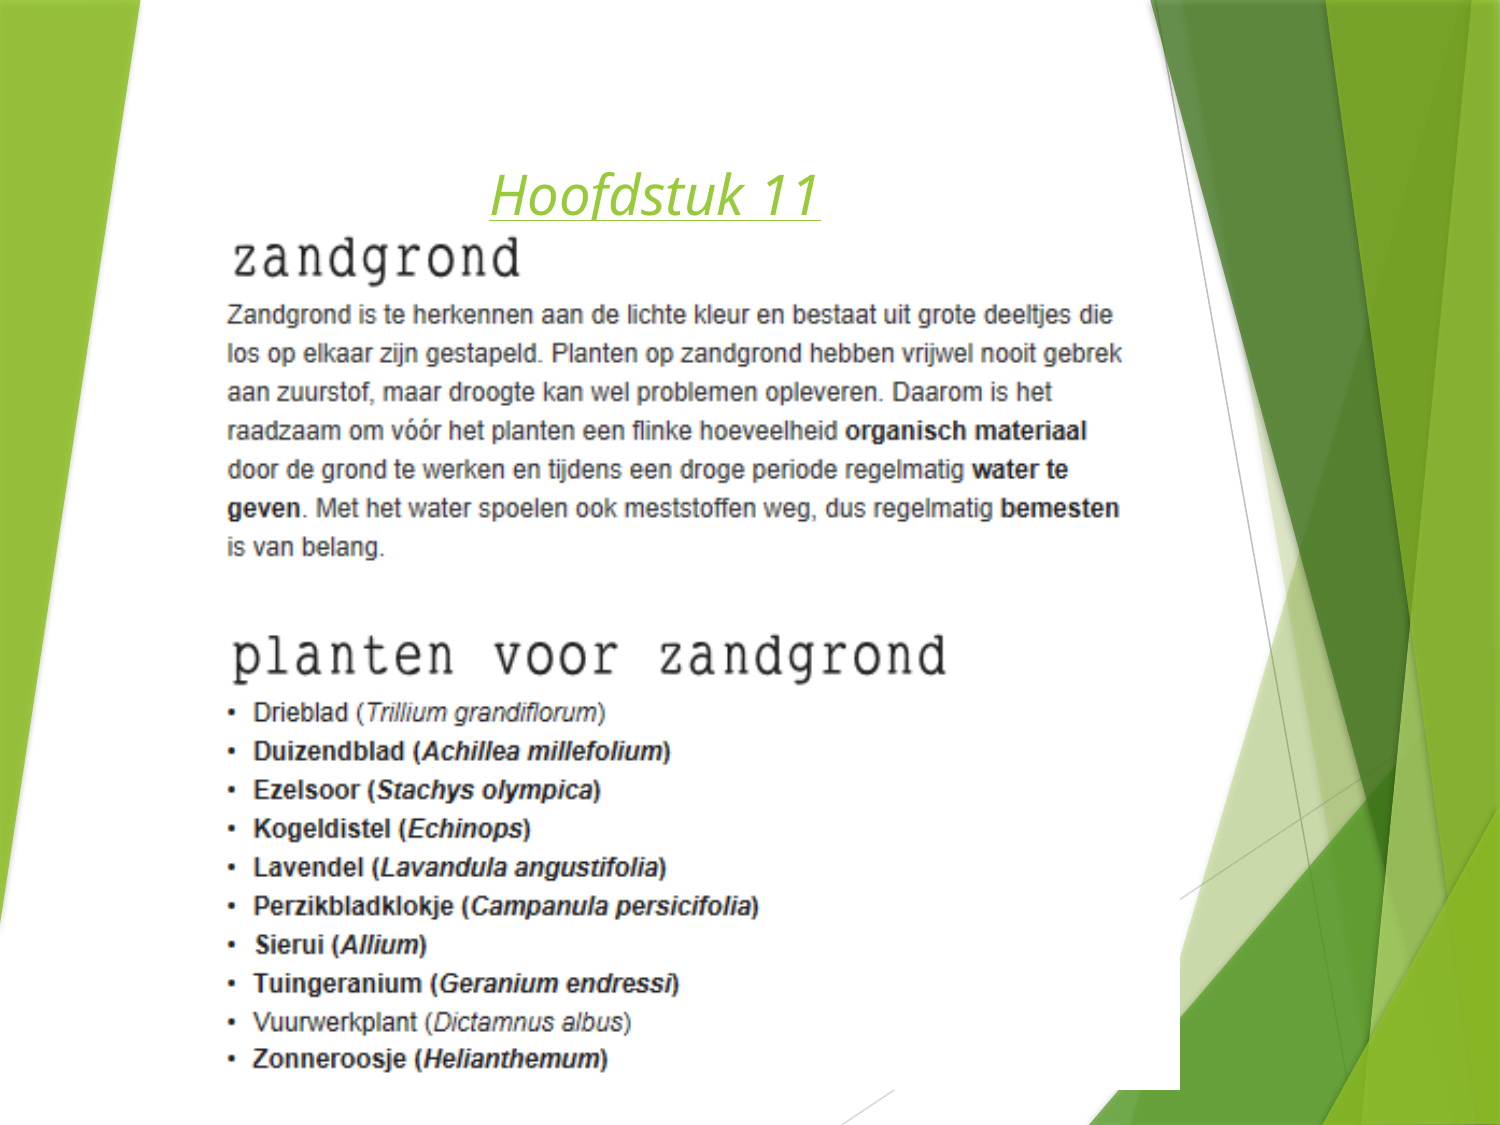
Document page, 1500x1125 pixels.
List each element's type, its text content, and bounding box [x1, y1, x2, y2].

picture [217, 220, 1180, 1091]
title Hoofdstuk 11 [112, 101, 1199, 244]
